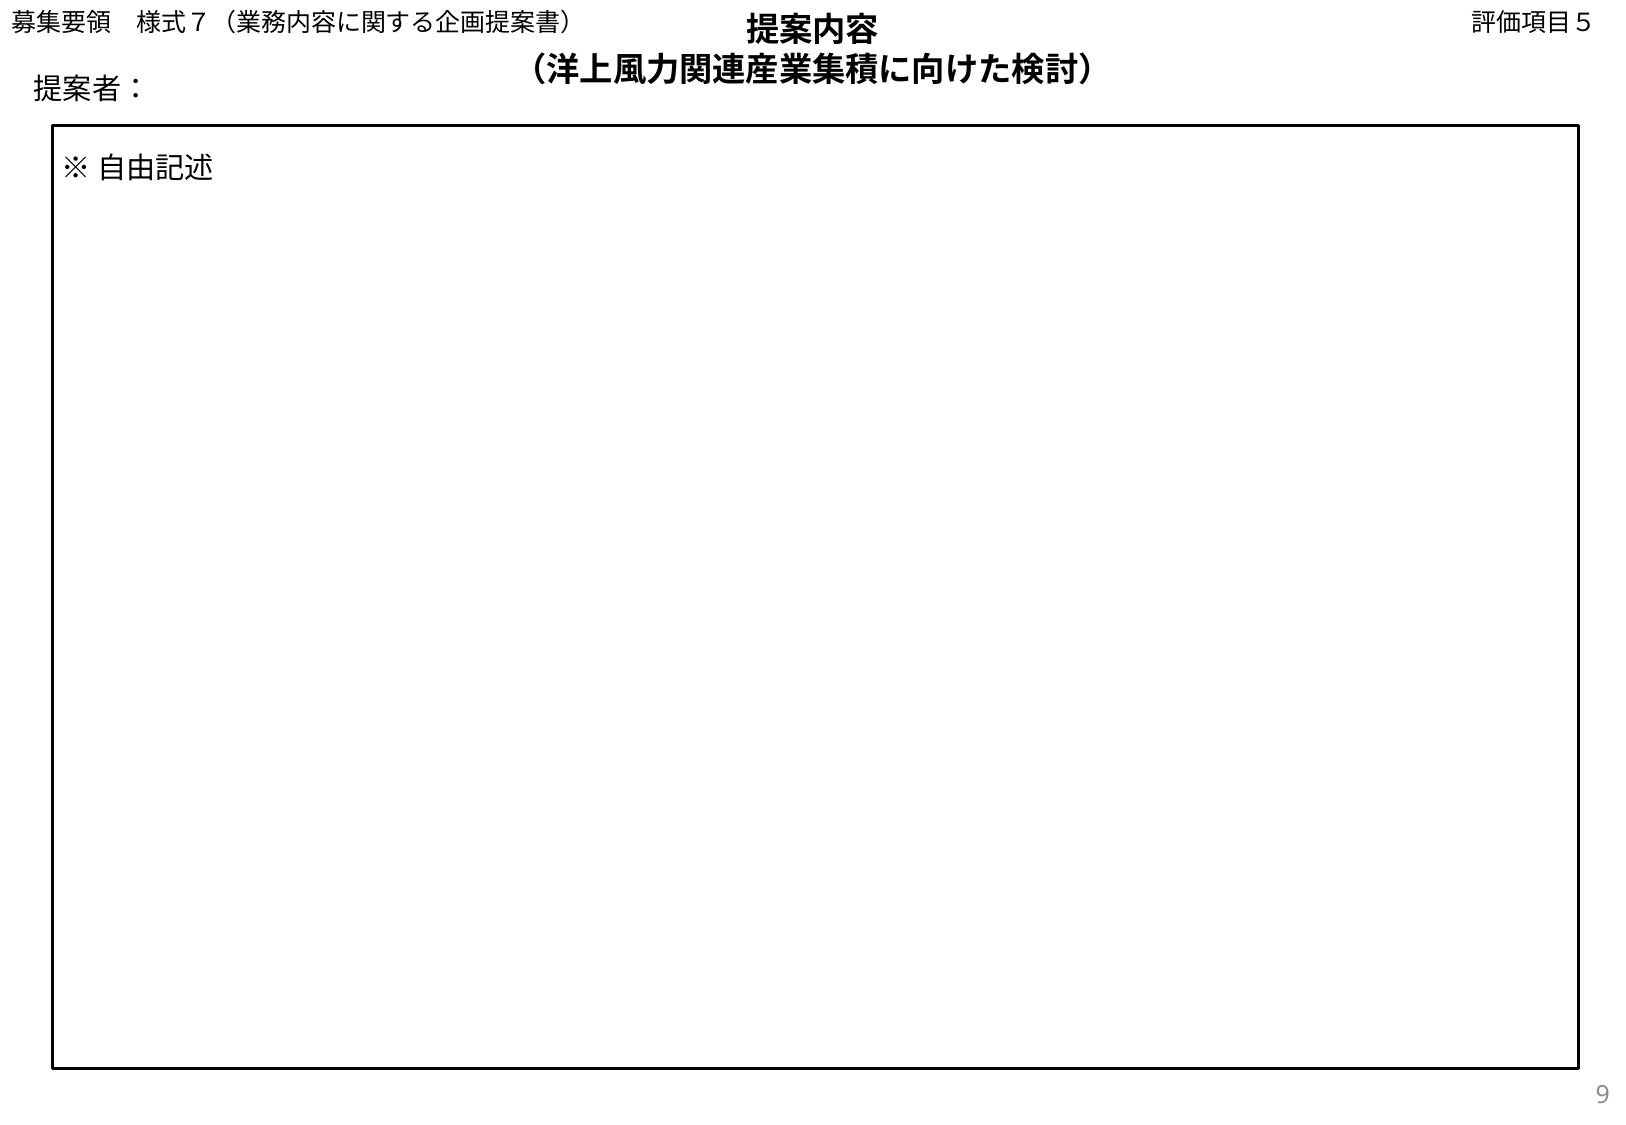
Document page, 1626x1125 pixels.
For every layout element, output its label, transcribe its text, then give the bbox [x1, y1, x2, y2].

text_box 提案内容 （洋上風力関連産業集積に向けた検討） [168, 1, 1457, 96]
text_box 評価項目５ [1443, 0, 1625, 47]
slide_number 9 [1259, 1065, 1625, 1125]
text_box 募集要領 様式７（業務内容に関する企画提案書） [0, 0, 600, 47]
text_box 提案者： [18, 63, 528, 113]
text_box ※自由記述 [46, 142, 237, 192]
text_box [52, 125, 1579, 1069]
